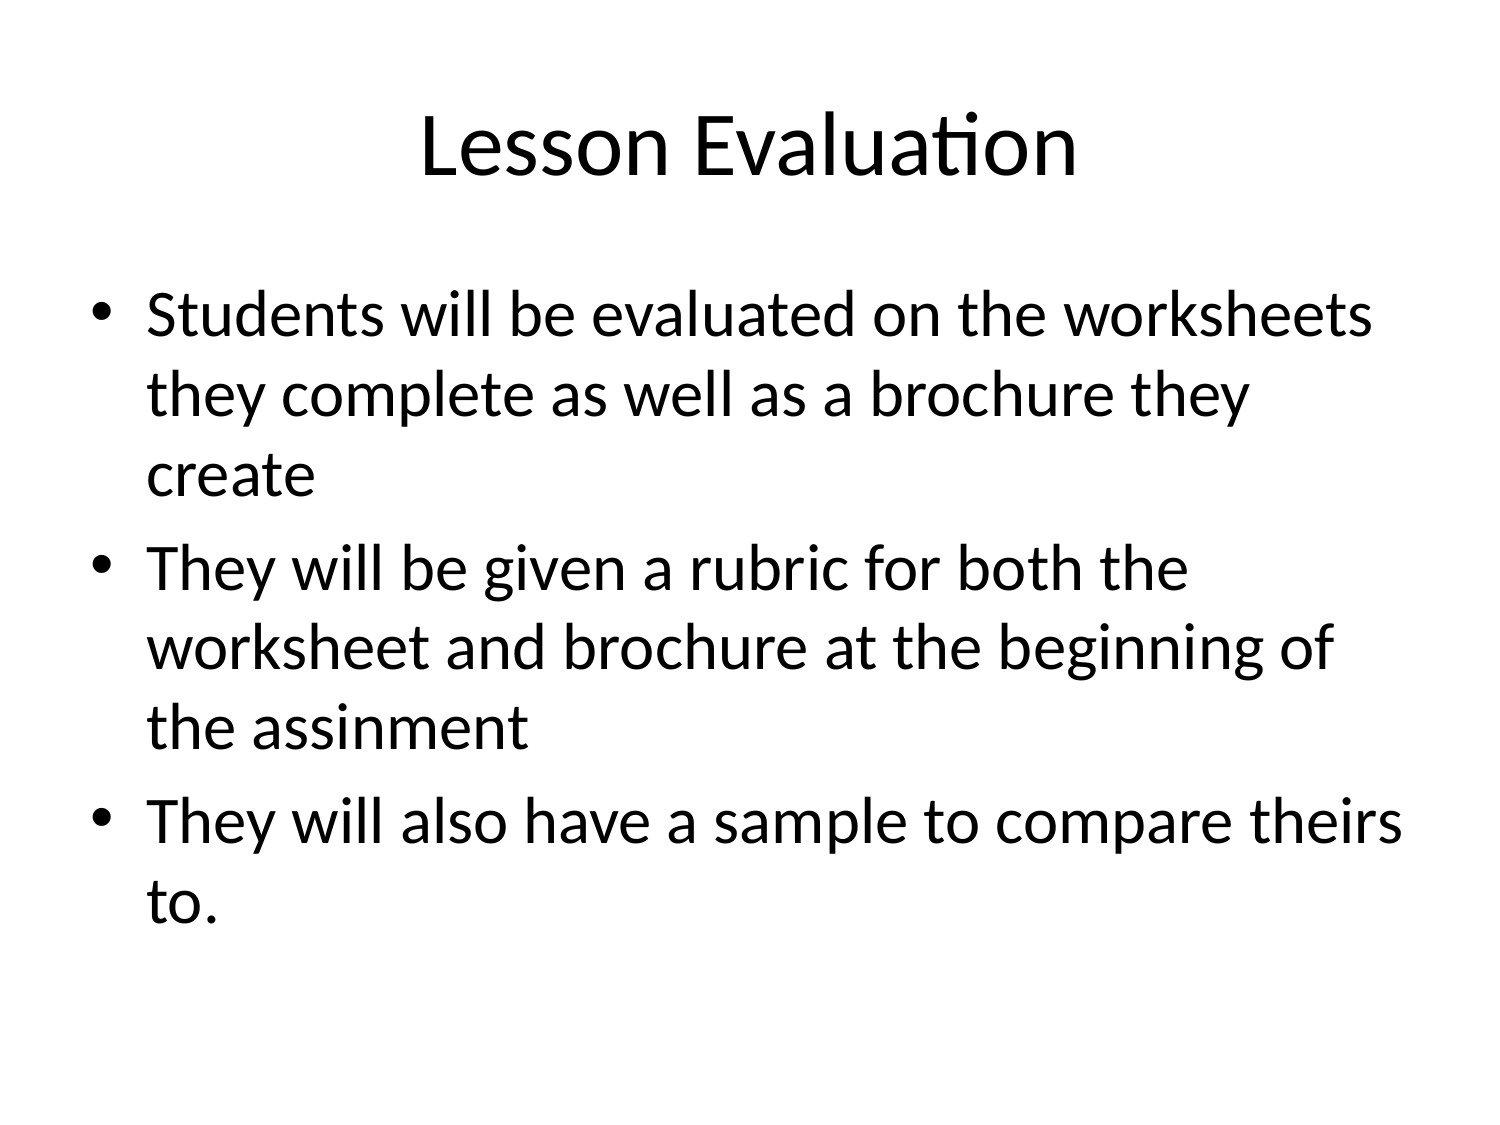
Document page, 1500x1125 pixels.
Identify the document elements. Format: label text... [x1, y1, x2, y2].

list Students will be evaluated on the worksheets they complete as well as a brochure they create They will be given a rubric for both the worksheet and brochure at the beginning of the assinment They will also have a sample to compare theirs to. [75, 262, 1425, 1005]
title Lesson Evaluation [75, 45, 1425, 233]
